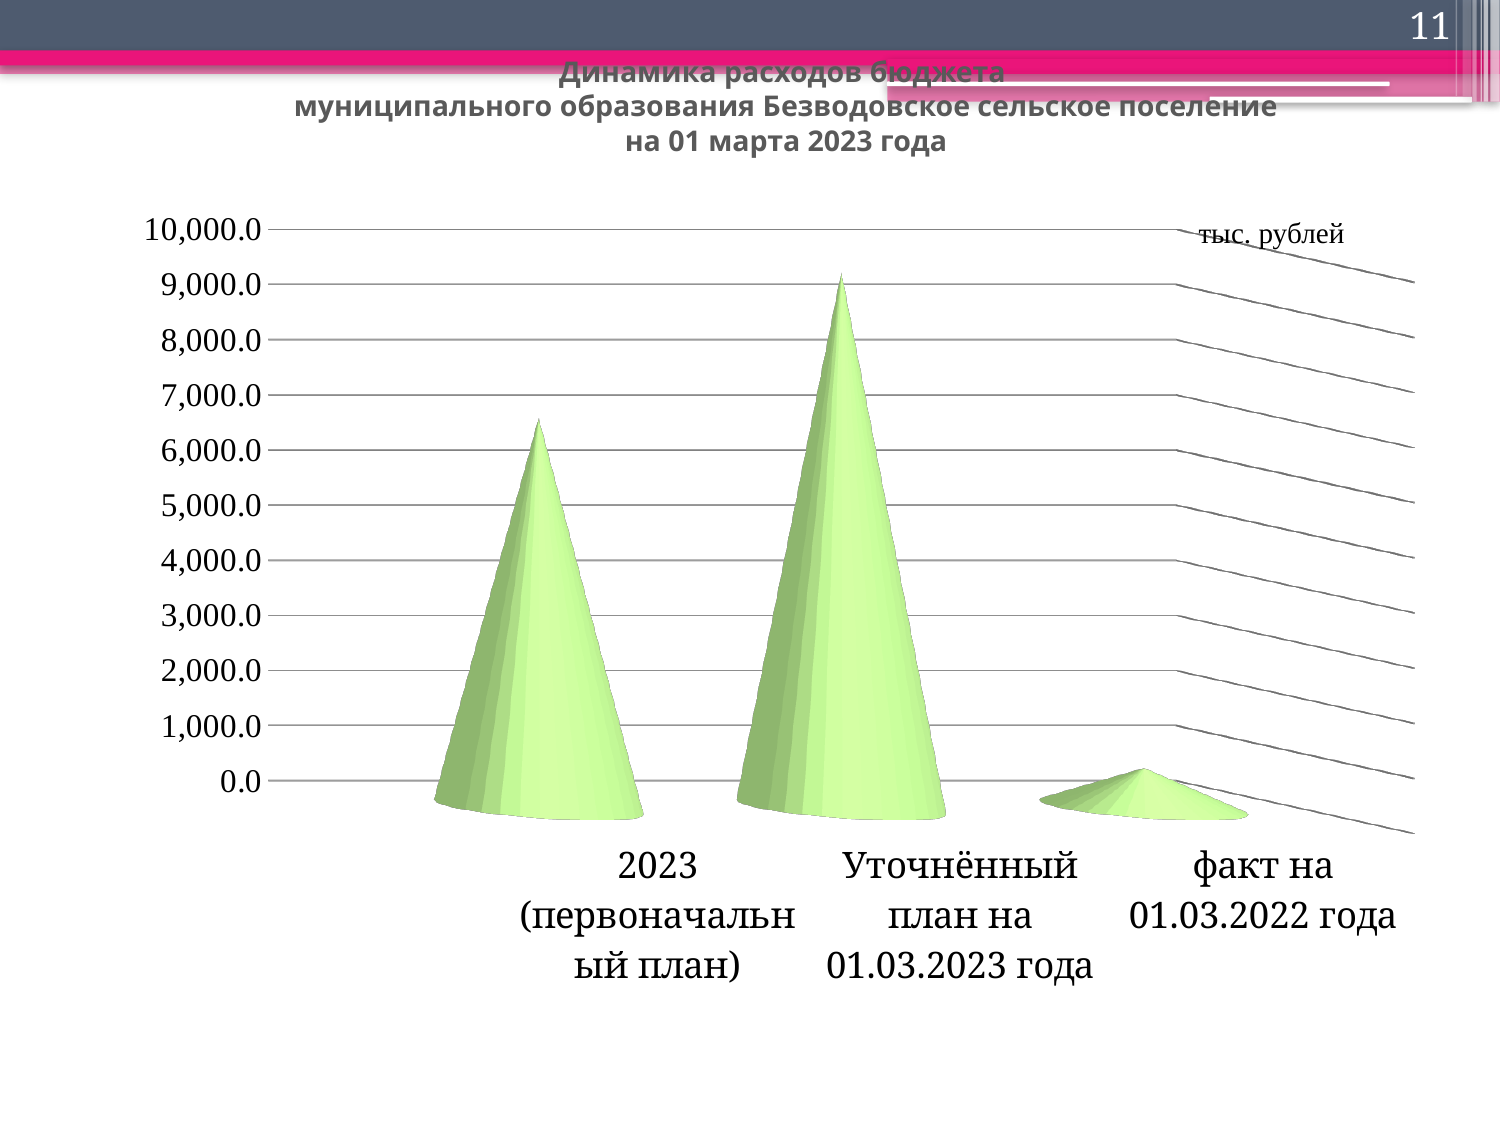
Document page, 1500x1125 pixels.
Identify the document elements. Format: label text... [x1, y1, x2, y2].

chart [116, 187, 1442, 1014]
slide_number 11 [1341, 0, 1466, 61]
title Динамика расходов бюджета муниципального образования Безводовское сельское поселение на 01 марта 2023 года [105, 46, 1468, 164]
